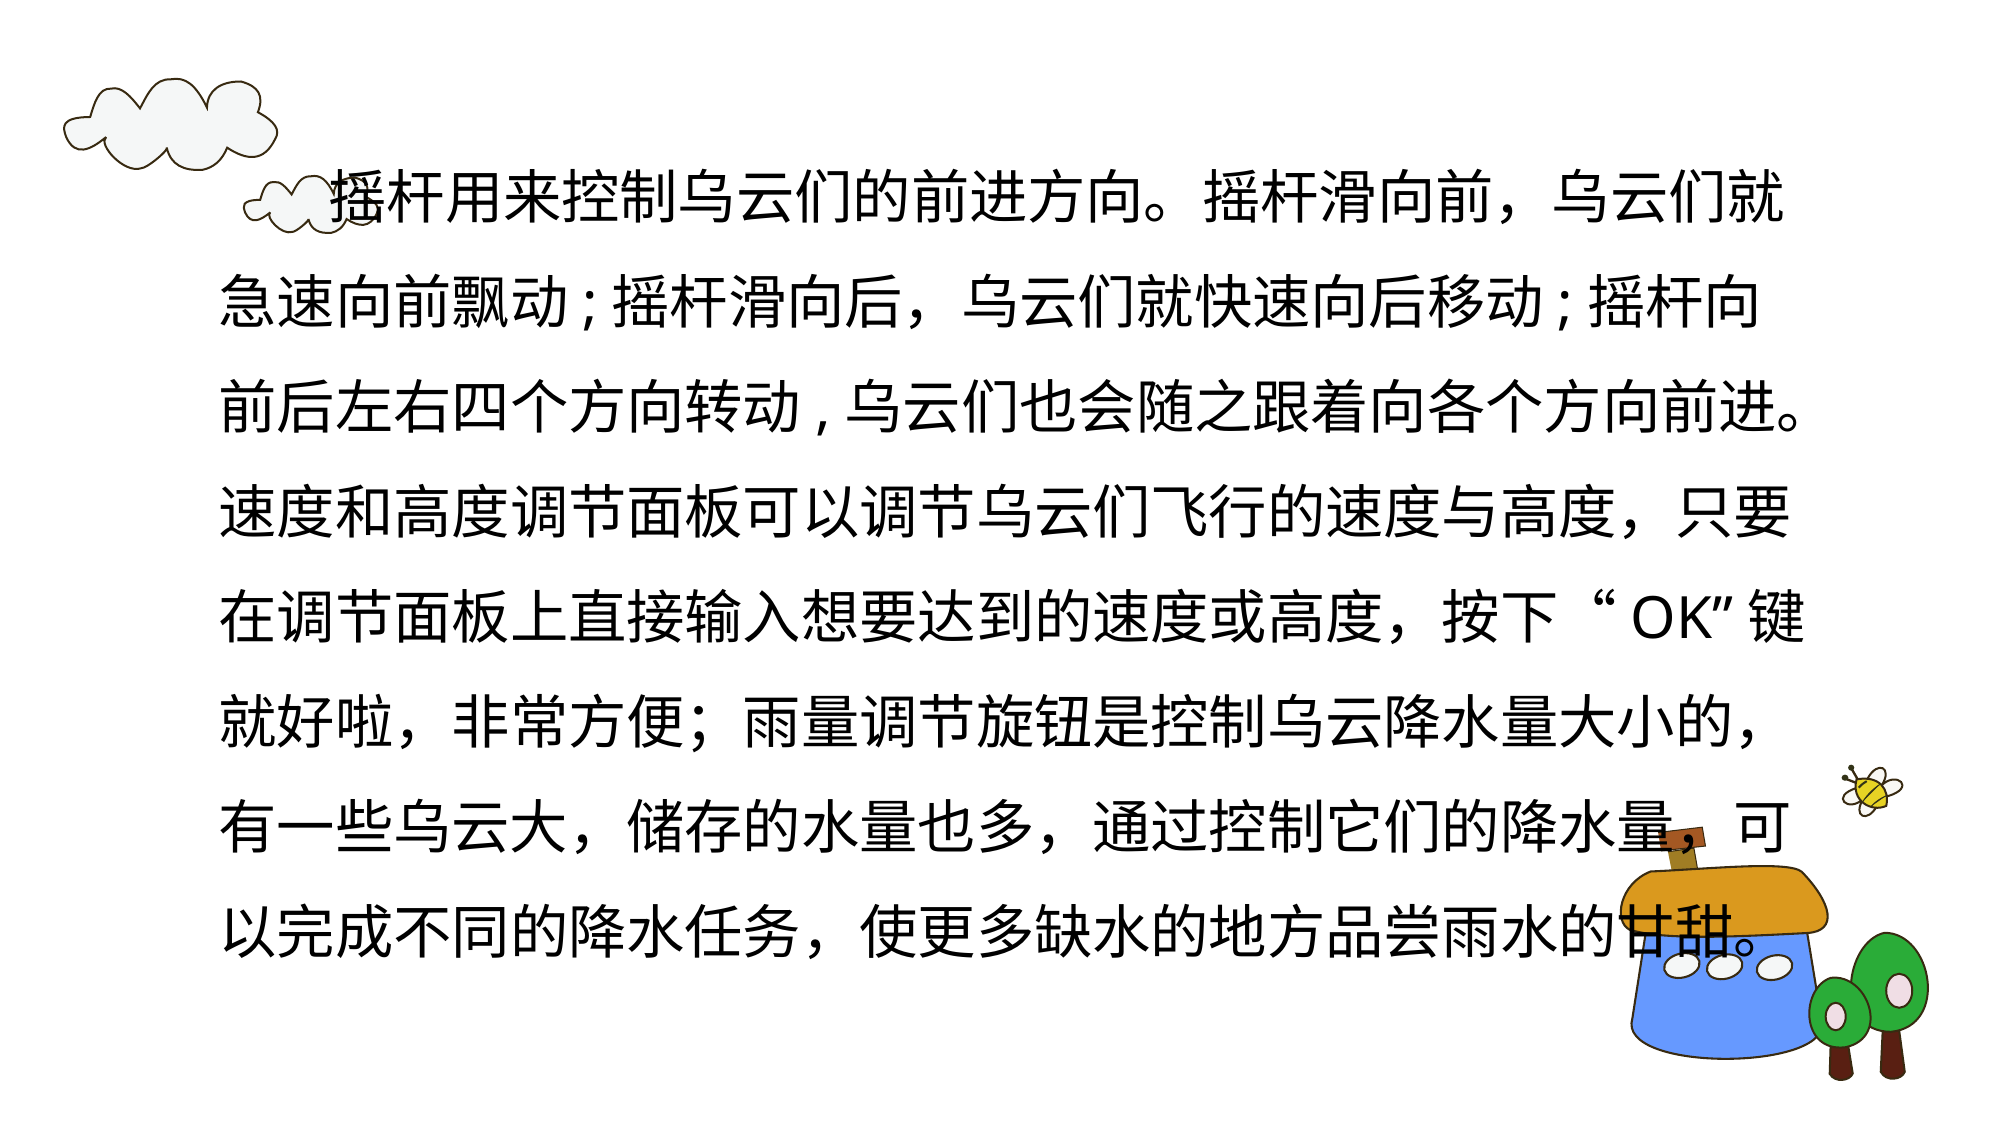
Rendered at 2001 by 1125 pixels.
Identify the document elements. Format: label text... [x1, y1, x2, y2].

text_box 摇杆用来控制乌云们的前进方向。摇杆滑向前，乌云们就急速向前飘动;摇杆滑向后，乌云们就快速向后移动;摇杆向前后左右四个方向转动,乌云们也会随之跟着向各个方向前进。速度和高度调节面板可以调节乌云们飞行的速度与高度，只要在调节面板上直接输入想要达到的速度或高度，按下“OK”键就好啦，非常方便；雨量调节旋钮是控制乌云降水量大小的，有一些乌云大，储存的水量也多，通过控制它们的降水量，可以完成不同的降水任务，使更多缺水的地方品尝雨水的甘甜。 [203, 118, 1832, 973]
